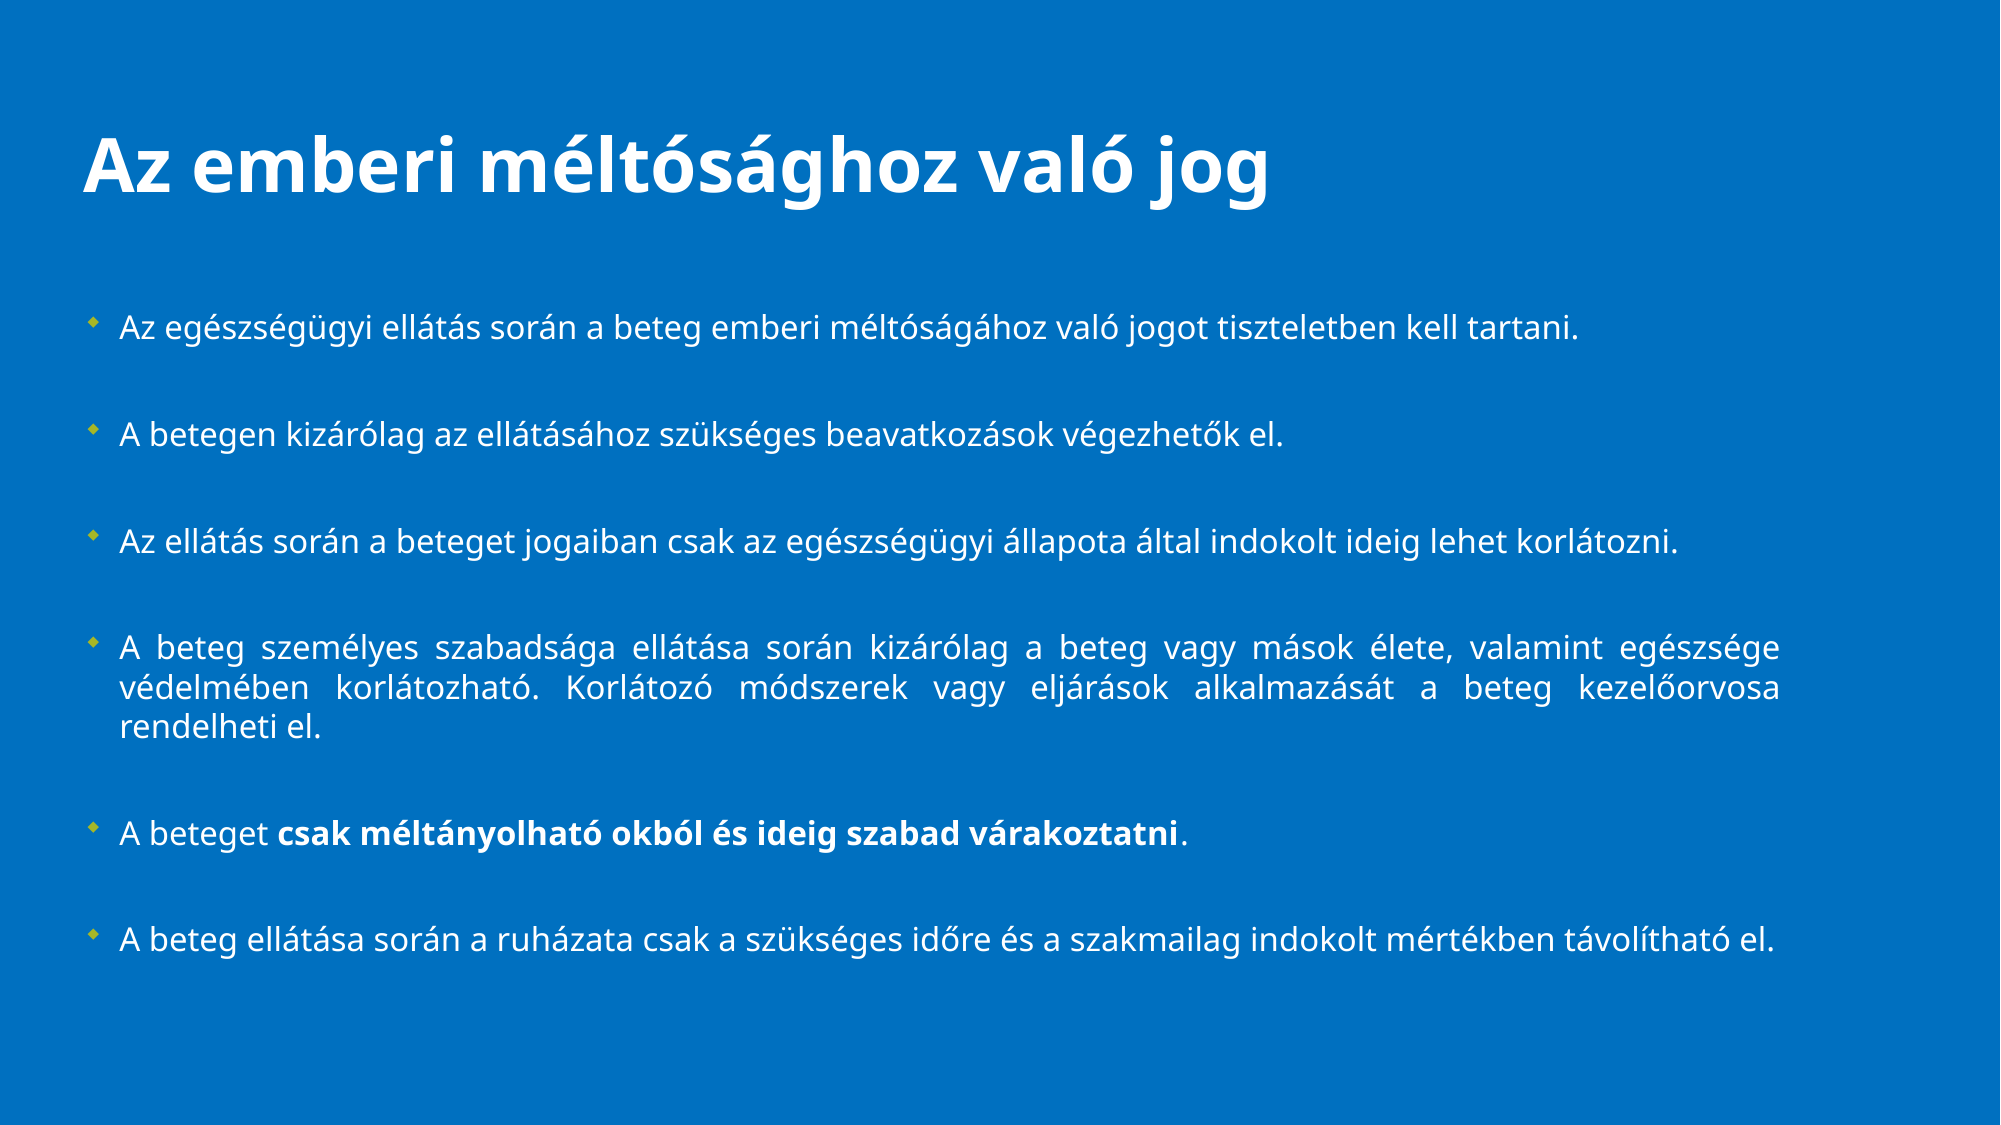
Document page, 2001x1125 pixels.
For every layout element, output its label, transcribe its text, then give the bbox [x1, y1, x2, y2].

list Az egészségügyi ellátás során a beteg emberi méltóságához való jogot tiszteletben kell tartani. A betegen kizárólag az ellátásához szükséges beavatkozások végezhetők el. Az ellátás során a beteget jogaiban csak az egészségügyi állapota által indokolt ideig lehet korlátozni. A beteg személyes szabadsága ellátása során kizárólag a beteg vagy mások élete, valamint egészsége védelmében korlátozható. Korlátozó módszerek vagy eljárások alkalmazását a beteg kezelőorvosa rendelheti el. A beteget csak méltányolható okból és ideig szabad várakoztatni. A beteg ellátása során a ruházata csak a szükséges időre és a szakmailag indokolt mértékben távolítható el. [68, 299, 1799, 990]
title Az emberi méltósághoz való jog [68, 59, 1799, 278]
